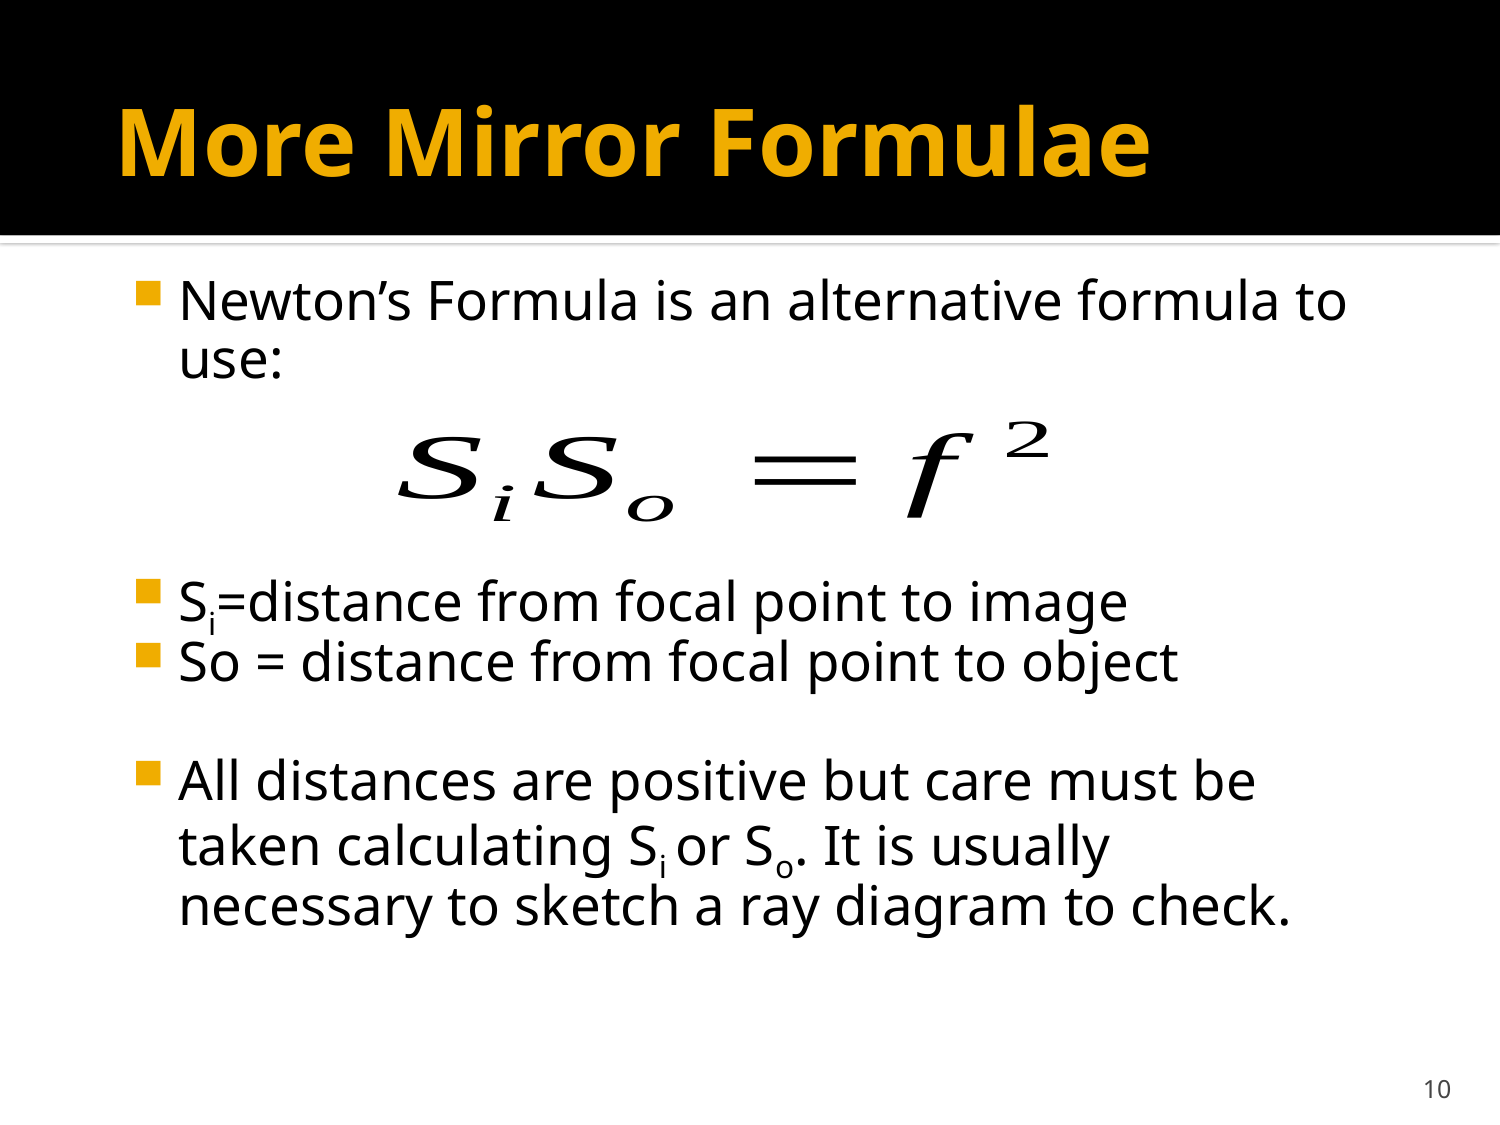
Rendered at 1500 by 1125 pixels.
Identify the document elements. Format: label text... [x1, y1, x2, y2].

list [367, 398, 1081, 545]
list Newton’s Formula is an alternative formula to use: Si=distance from focal point to image So = distance from focal point to object All distances are positive but care must be taken calculating Si or So. It is usually necessary to sketch a ray diagram to check. [105, 257, 1390, 952]
title More Mirror Formulae [75, 45, 1425, 233]
slide_number 10 [1345, 1062, 1467, 1108]
